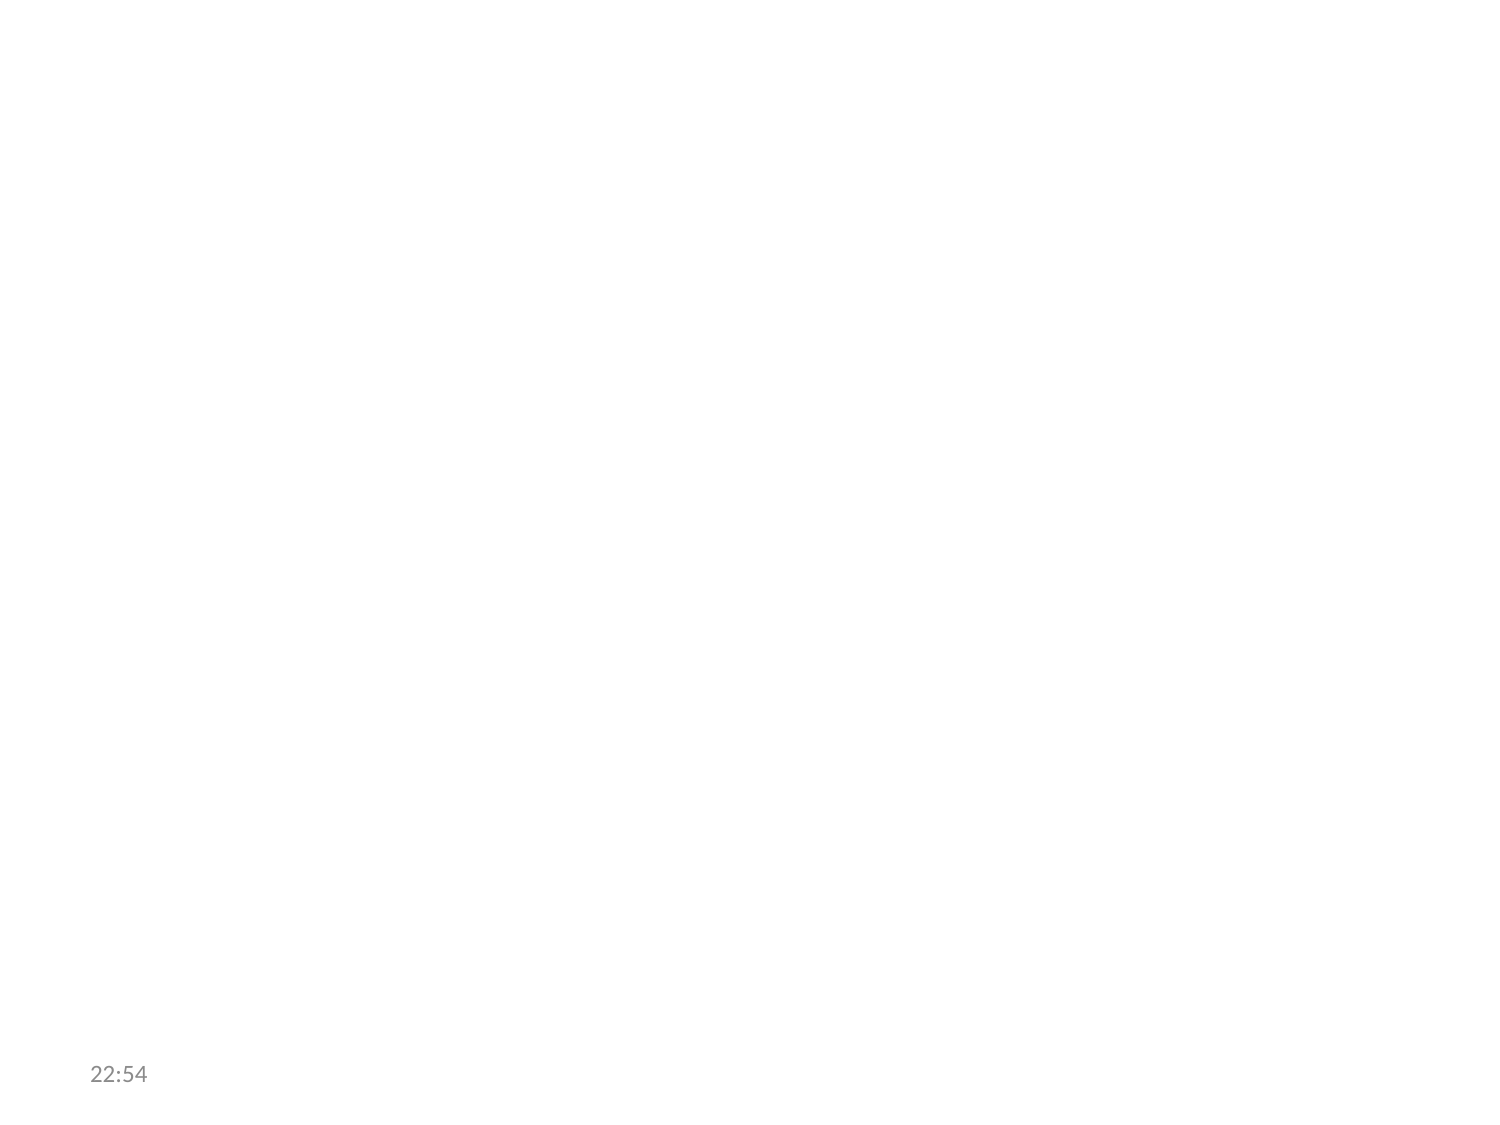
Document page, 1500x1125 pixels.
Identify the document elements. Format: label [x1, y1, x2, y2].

slide_number [75, 1042, 425, 1103]
